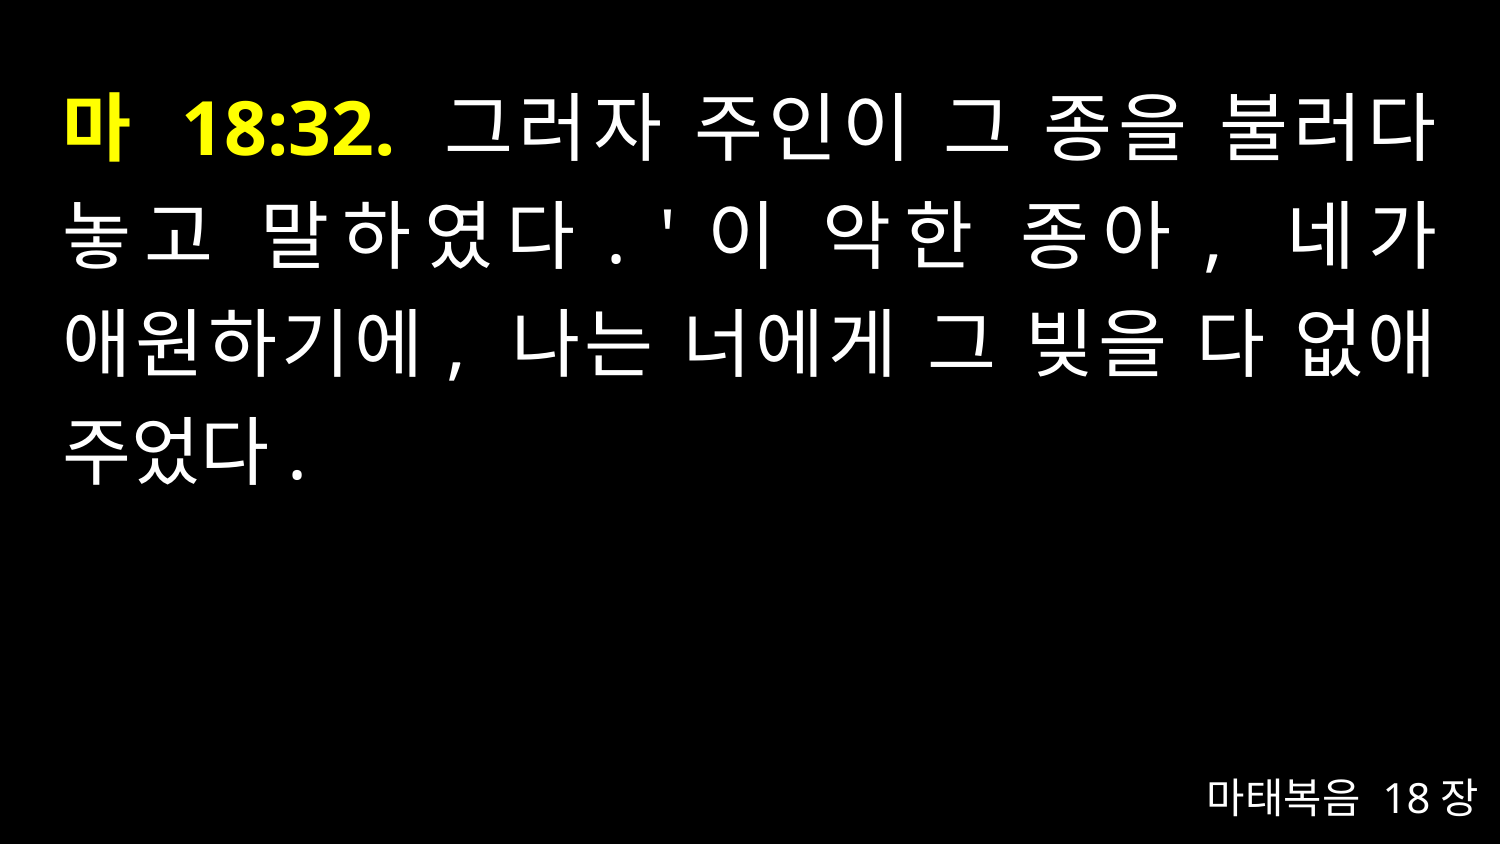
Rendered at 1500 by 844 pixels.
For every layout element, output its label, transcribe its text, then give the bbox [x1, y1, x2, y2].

title 마 18:32. 그러자 주인이 그 종을 불러다 놓고 말하였다. '이 악한 종아, 네가 애원하기에, 나는 너에게 그 빚을 다 없애 주었다. [0, 0, 1500, 844]
subtitle 마태복음 18장 [916, 770, 1500, 844]
